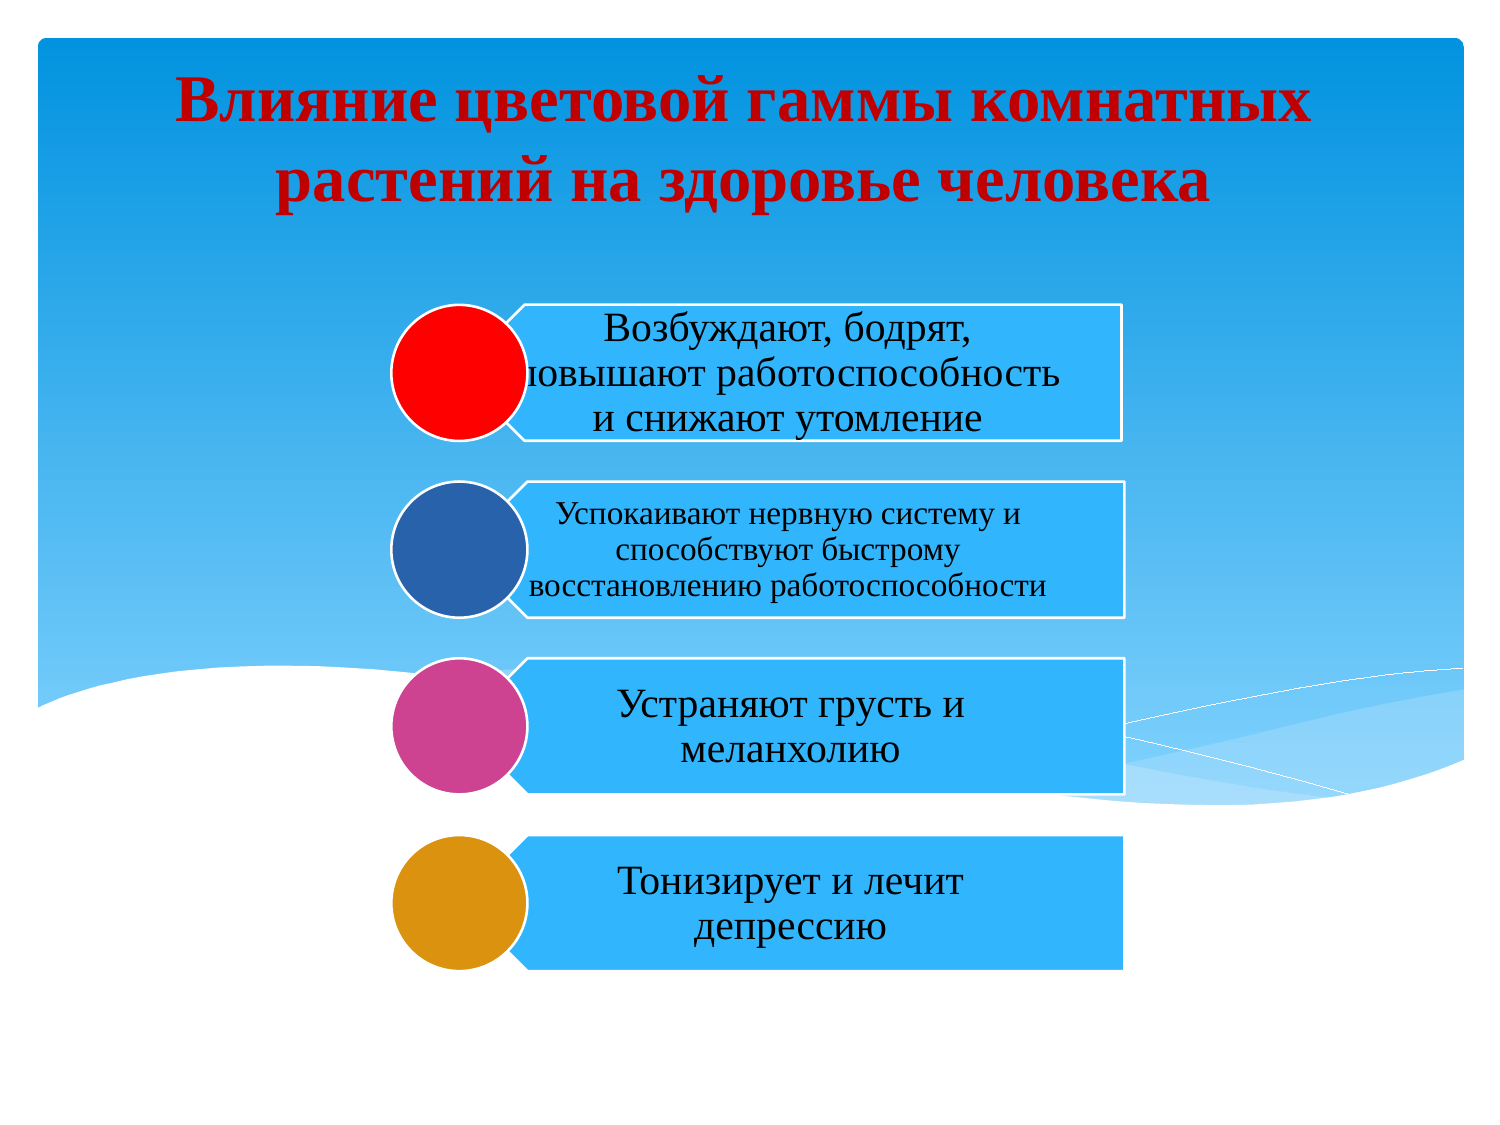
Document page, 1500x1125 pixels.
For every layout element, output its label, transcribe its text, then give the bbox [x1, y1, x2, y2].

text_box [257, 304, 1259, 972]
list Влияние цветовой гаммы комнатных растений на здоровье человека [105, 58, 1383, 223]
